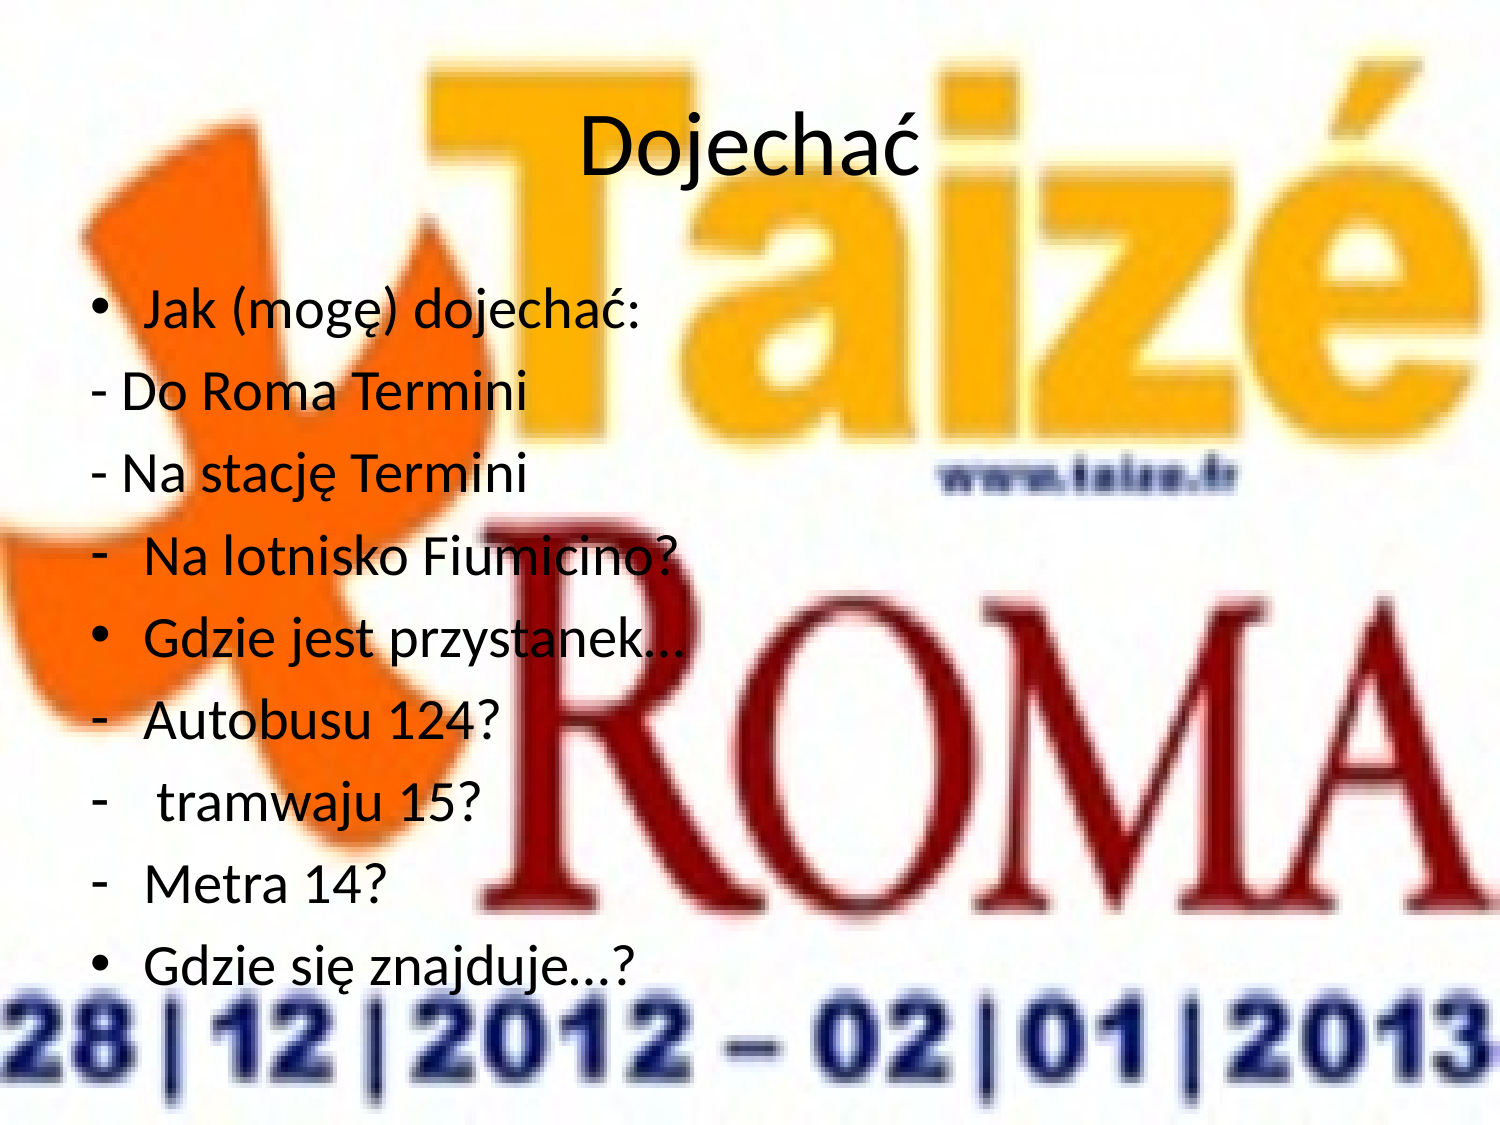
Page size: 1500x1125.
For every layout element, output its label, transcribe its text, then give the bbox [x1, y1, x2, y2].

list Jak (mogę) dojechać: - Do Roma Termini - Na stację Termini Na lotnisko Fiumicino? Gdzie jest przystanek… Autobusu 124? tramwaju 15? Metra 14? Gdzie się znajduje…? [75, 262, 1425, 1005]
title Dojechać [75, 45, 1425, 233]
picture [0, 0, 1500, 1125]
